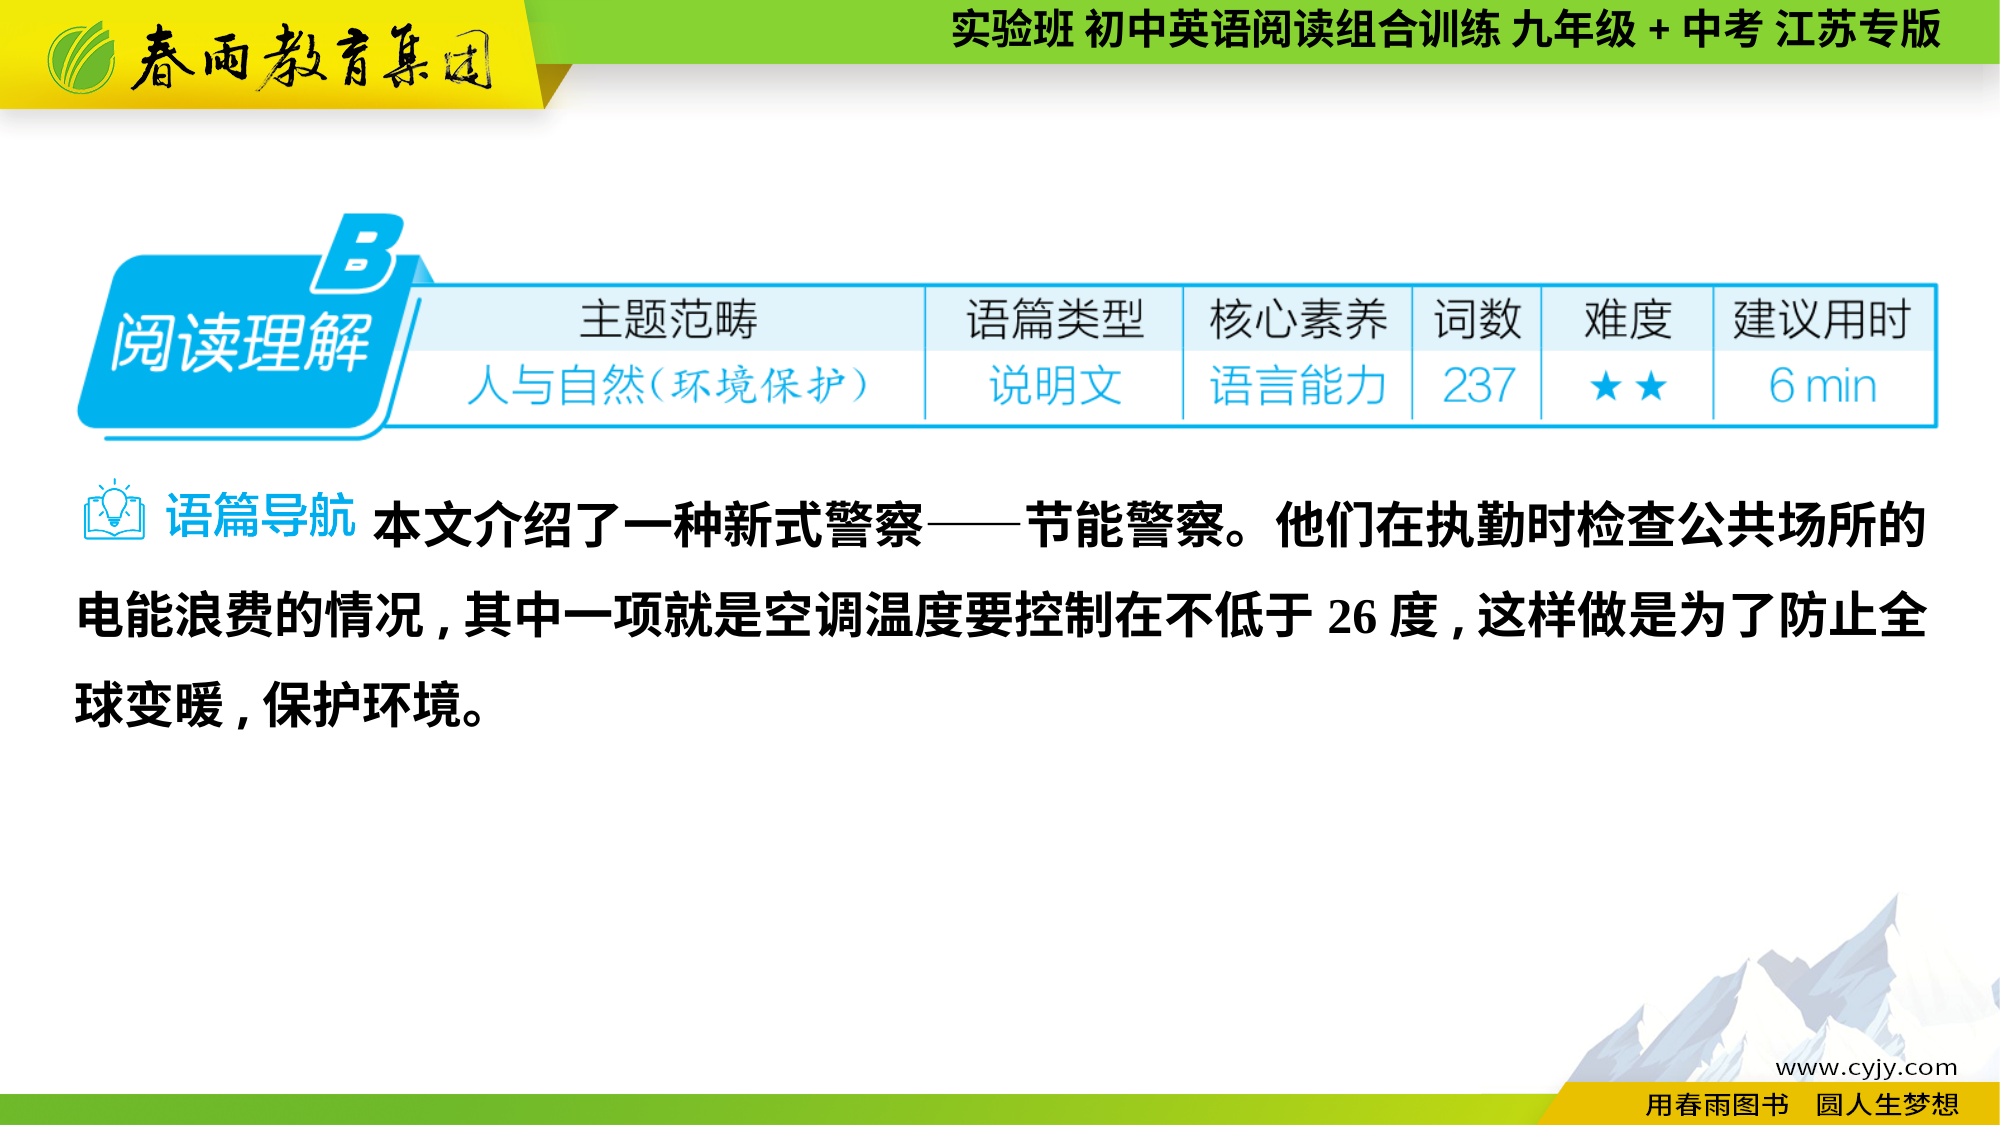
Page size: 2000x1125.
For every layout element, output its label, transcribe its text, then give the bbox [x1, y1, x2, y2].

picture [0, 0, 2000, 1125]
list 本文介绍了一种新式警察——节能警察。他们在执勤时检查公共场所的电能浪费的情况,其中一项就是空调温度要控制在不低于26度,这样做是为了防止全球变暖,保护环境。 [59, 456, 1944, 733]
